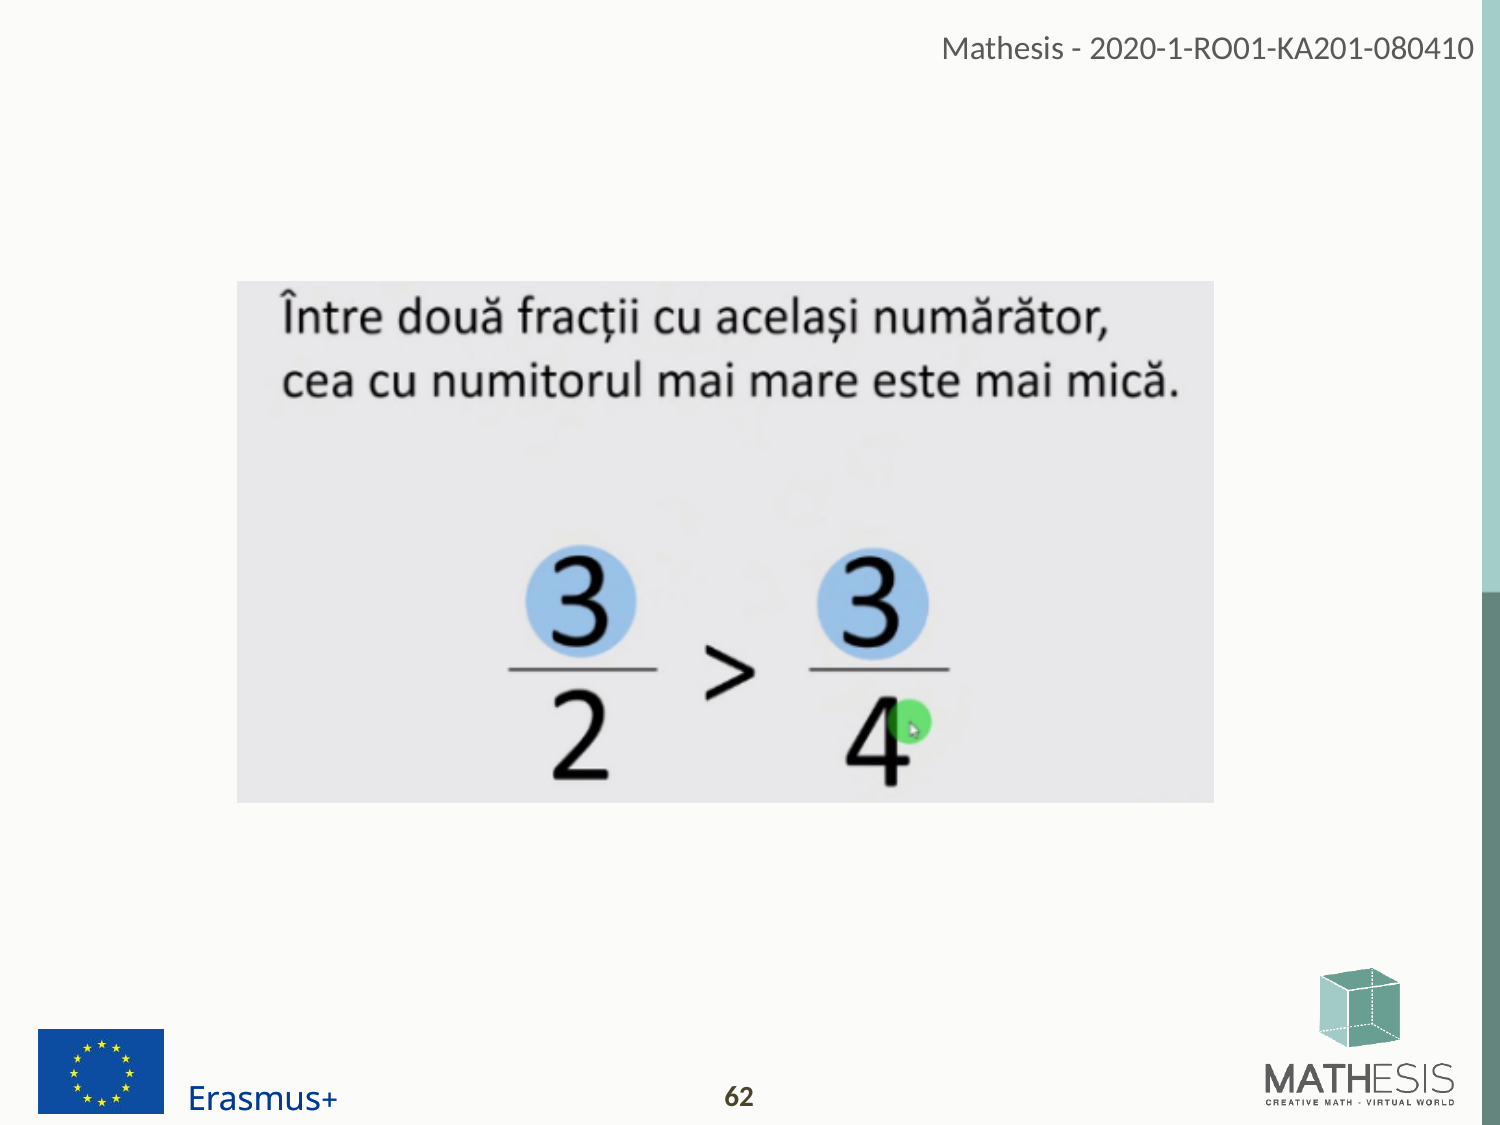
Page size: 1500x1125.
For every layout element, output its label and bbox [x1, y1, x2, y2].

picture [38, 1029, 164, 1114]
picture [236, 281, 1214, 803]
